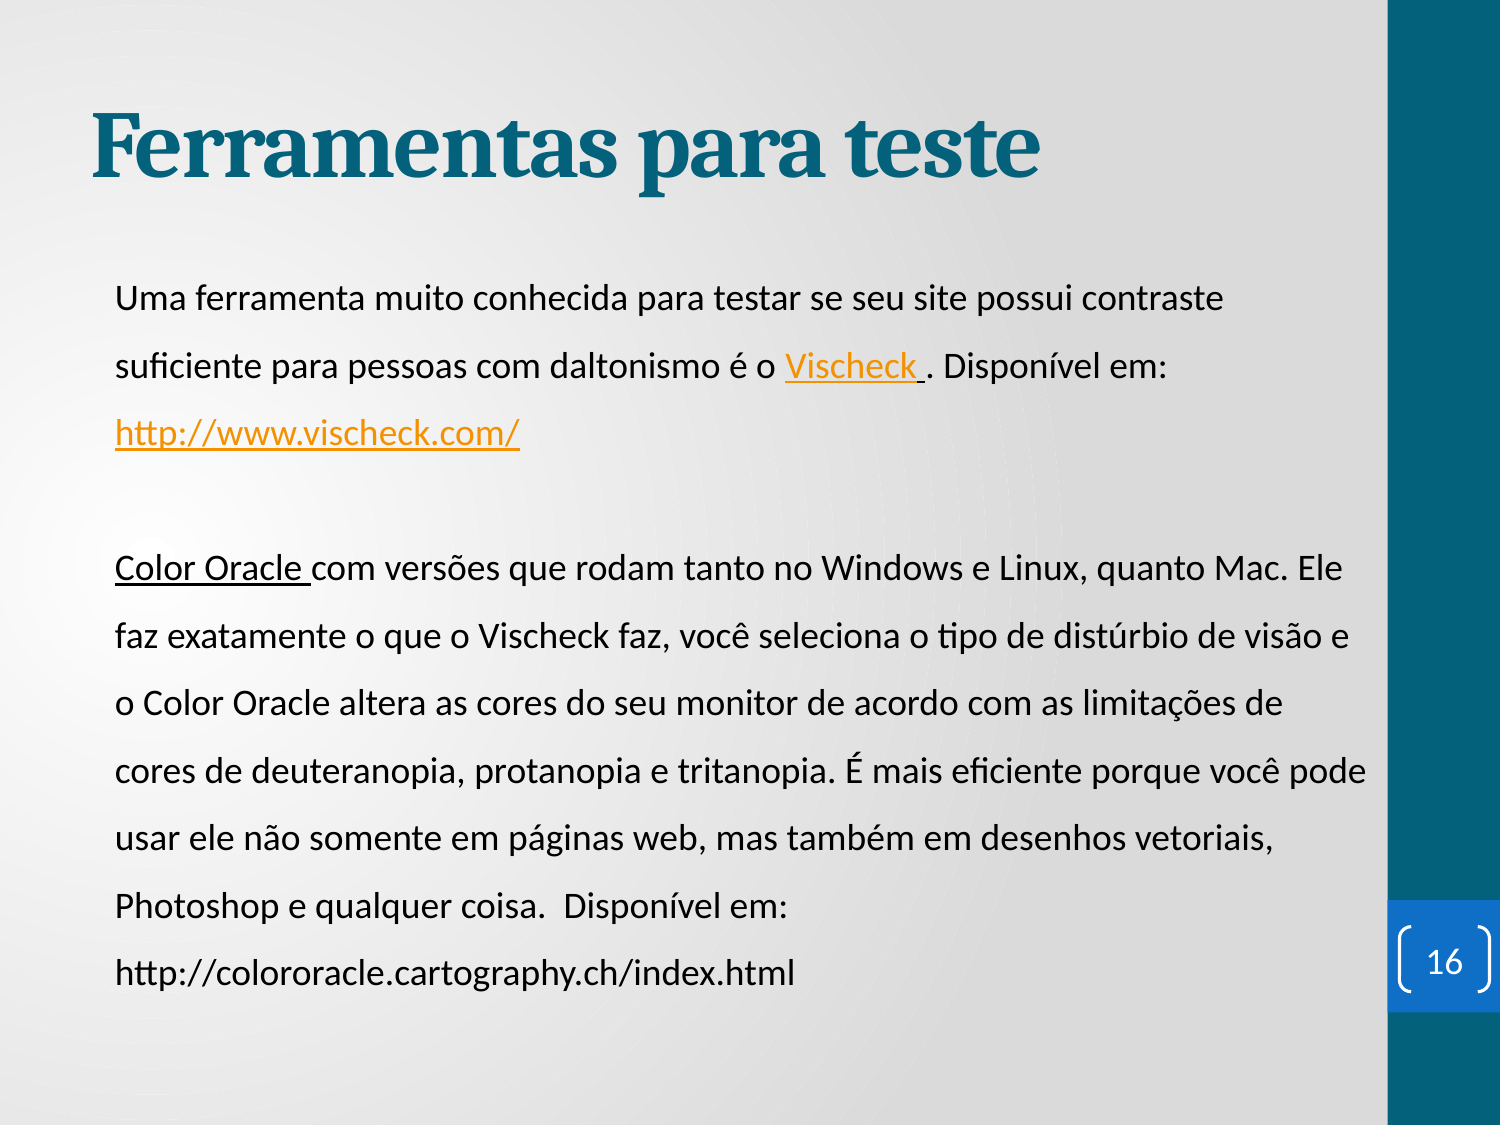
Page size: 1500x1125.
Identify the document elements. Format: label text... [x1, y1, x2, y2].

slide_number 16 [1397, 925, 1492, 994]
title Ferramentas para teste [75, 45, 1325, 233]
text_box Uma ferramenta muito conhecida para testar se seu site possui contraste suficiente para pessoas com daltonismo é o Vischeck . Disponível em: http://www.vischeck.com/ Color Oracle com versões que rodam tanto no Windows e Linux, quanto Mac. Ele faz exatamente o que o Vischeck faz, você seleciona o tipo de distúrbio de visão e o Color Oracle altera as cores do seu monitor de acordo com as limitações de cores de deuteranopia, protanopia e tritanopia. É mais eficiente porque você pode usar ele não somente em páginas web, mas também em desenhos vetoriais, Photoshop e qualquer coisa. Disponível em: http://colororacle.cartography.ch/index.html [100, 243, 1388, 1001]
